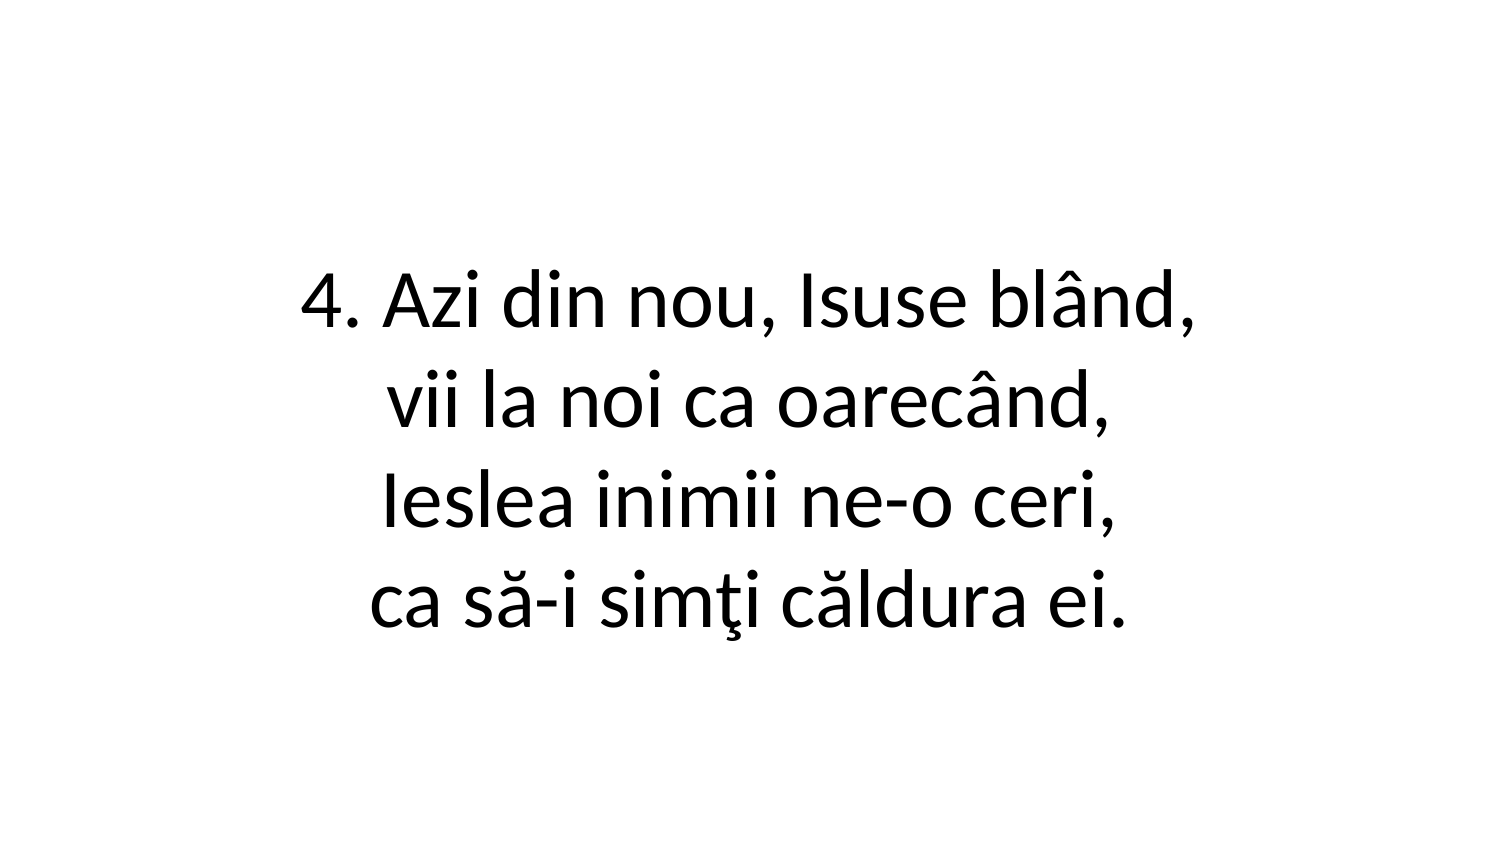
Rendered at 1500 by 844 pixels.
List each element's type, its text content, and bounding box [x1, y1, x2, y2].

text_box 4. Azi din nou, Isuse blând, vii la noi ca oarecând, Ieslea inimii ne-o ceri, ca să-i simţi căldura ei. [285, 192, 1214, 652]
